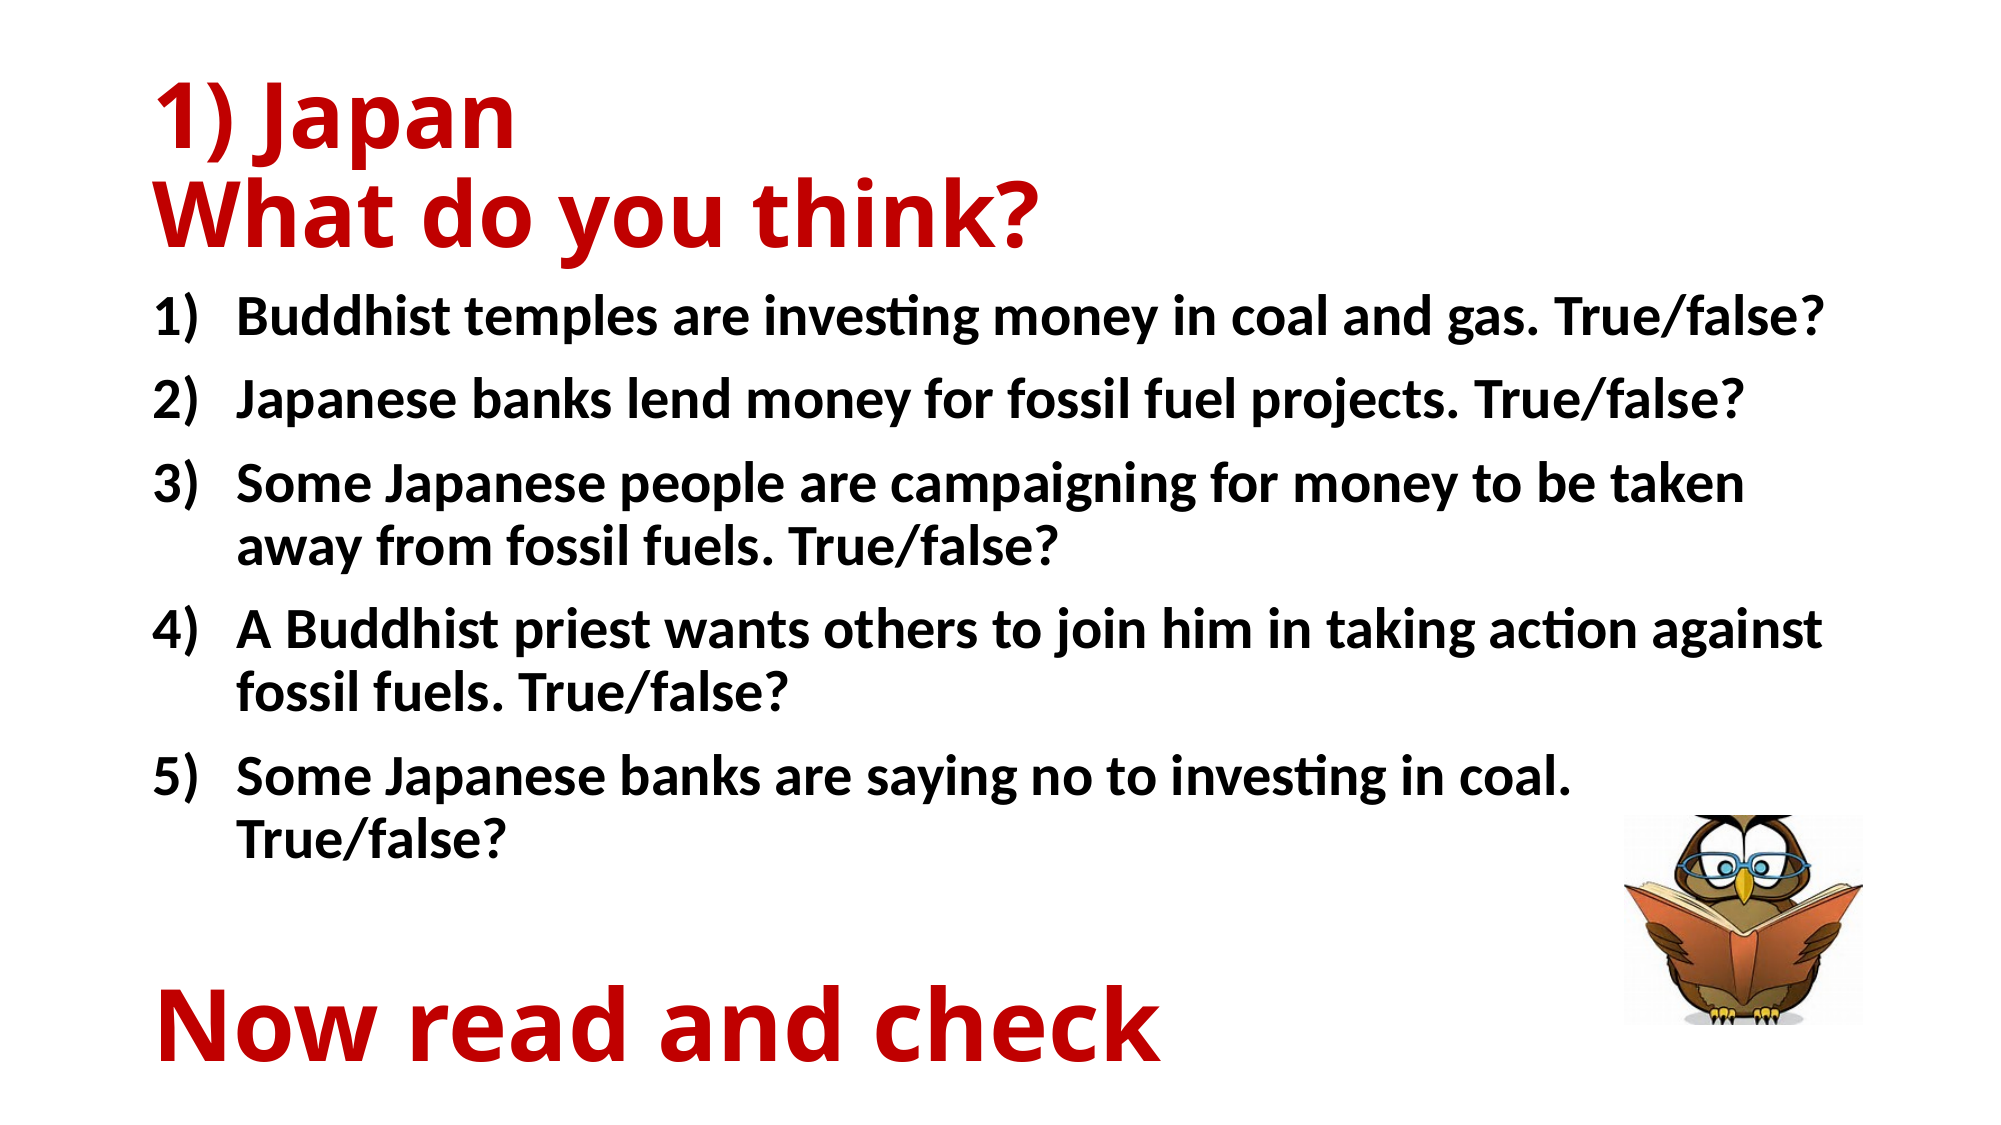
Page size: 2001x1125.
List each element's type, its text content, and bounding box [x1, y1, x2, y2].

title 1) Japan What do you think? [137, 59, 1863, 277]
picture [1624, 815, 1863, 1025]
list Buddhist temples are investing money in coal and gas. True/false? Japanese banks lend money for fossil fuel projects. True/false? Some Japanese people are campaigning for money to be taken away from fossil fuels. True/false? A Buddhist priest wants others to join him in taking action against fossil fuels. True/false? Some Japanese banks are saying no to investing in coal. True/false? Now read and check [137, 277, 1863, 1096]
